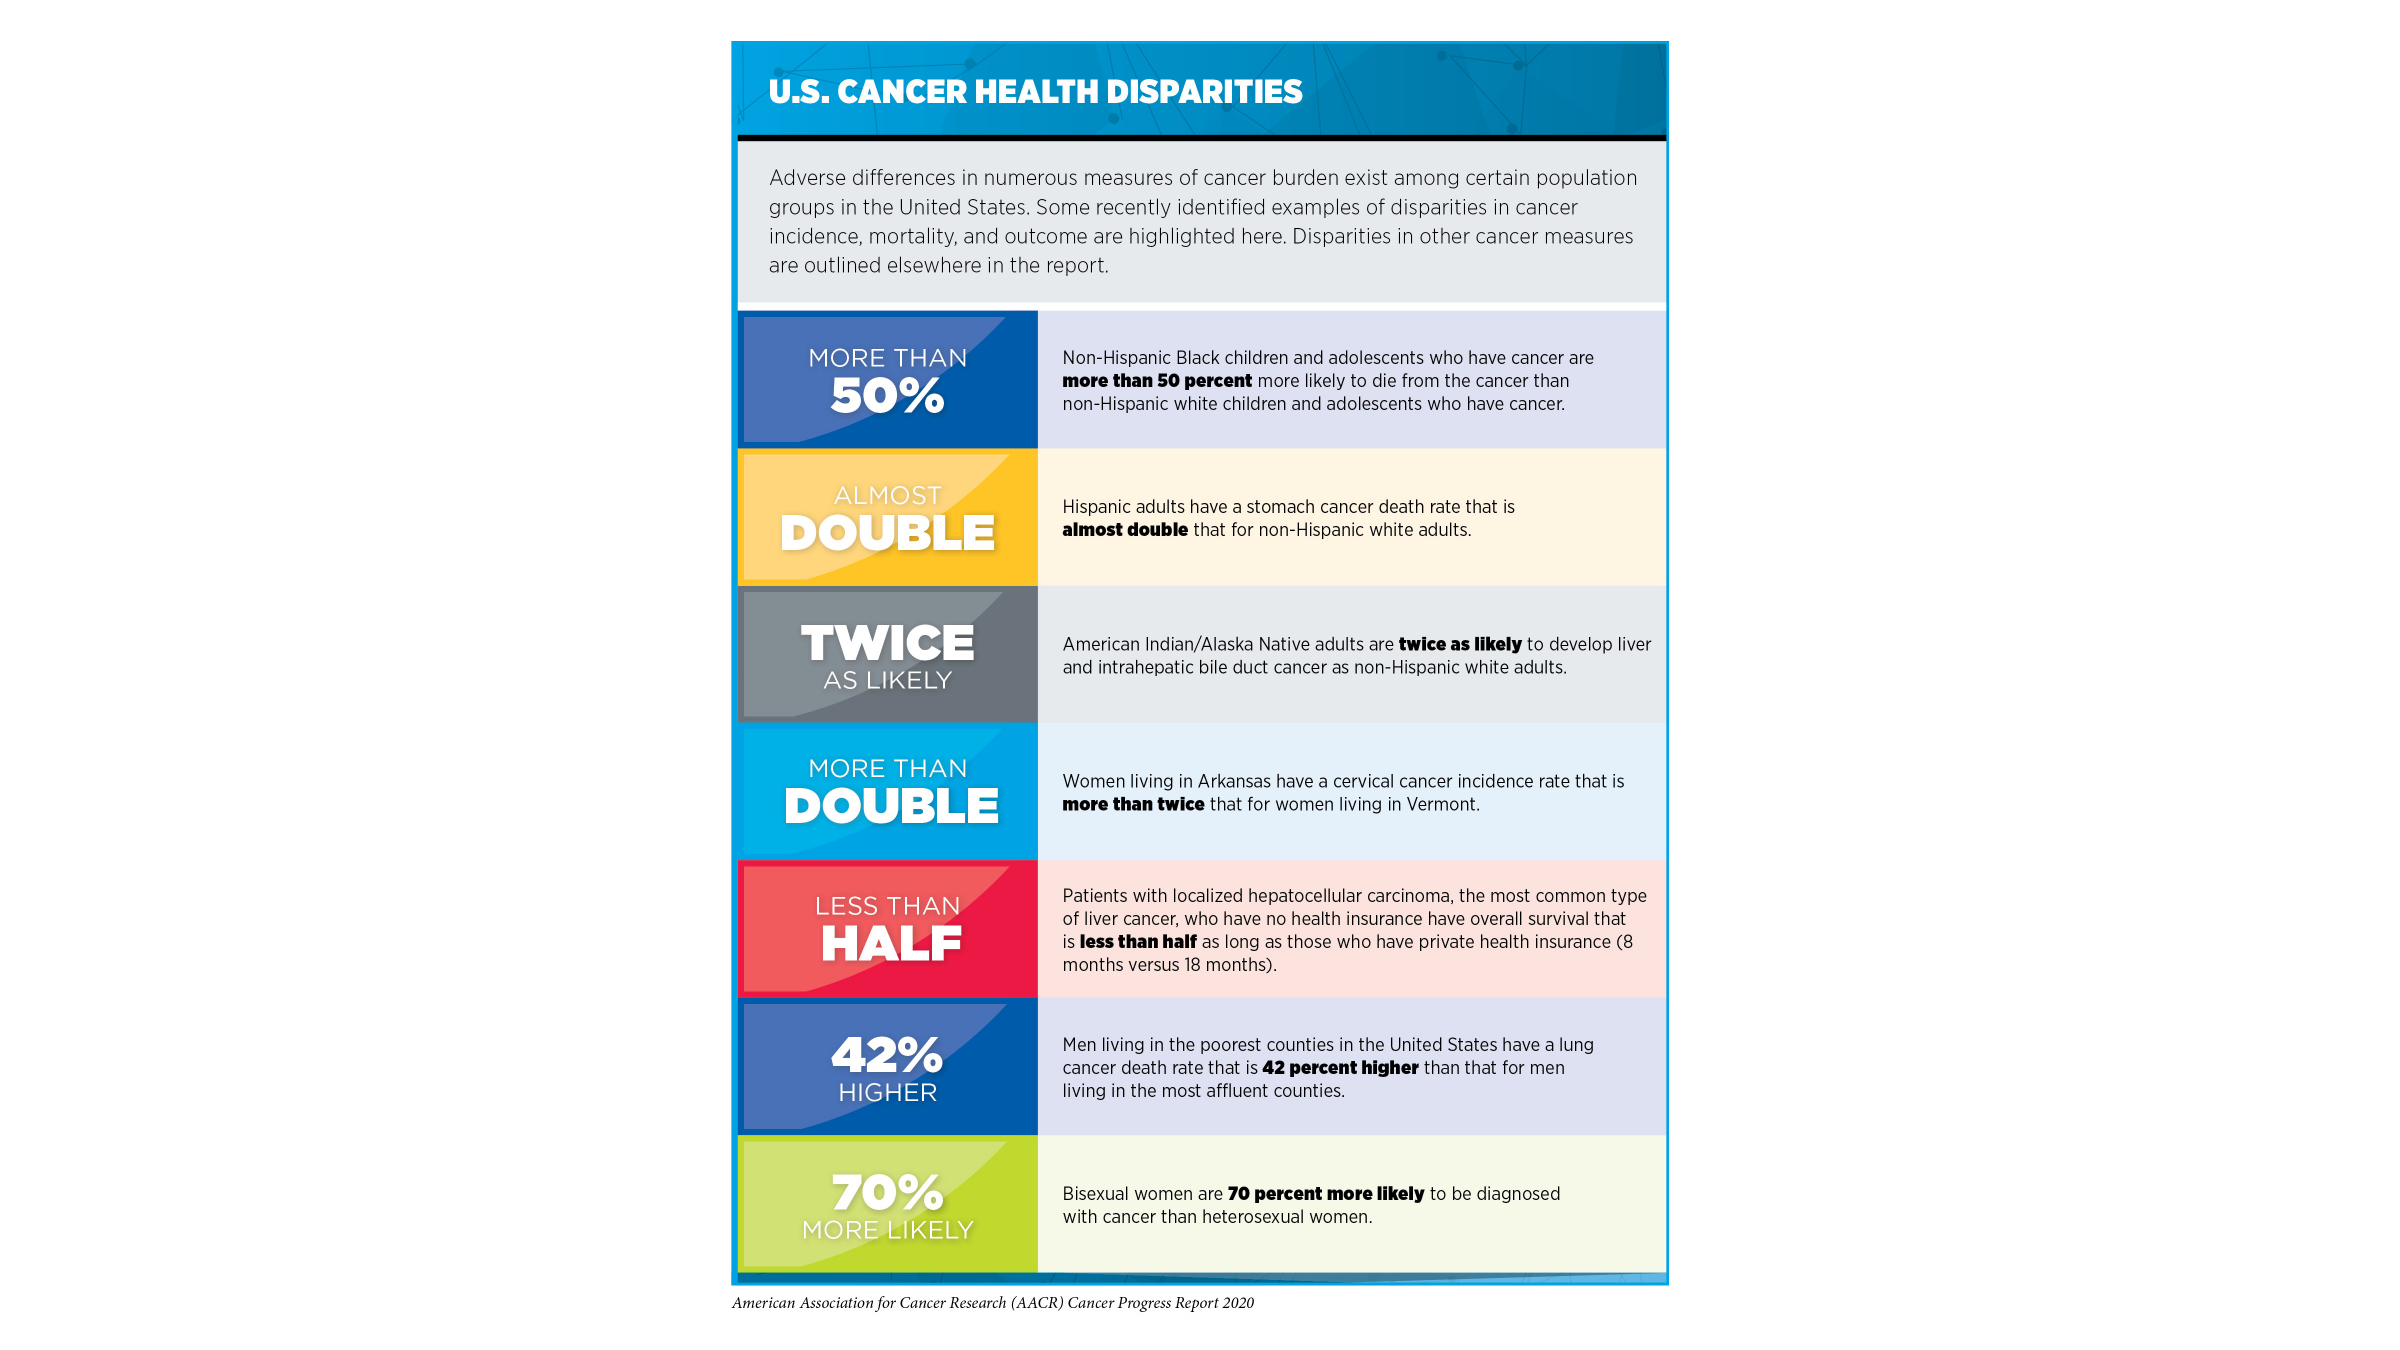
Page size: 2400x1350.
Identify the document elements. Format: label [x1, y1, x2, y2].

picture [721, 32, 1679, 1318]
